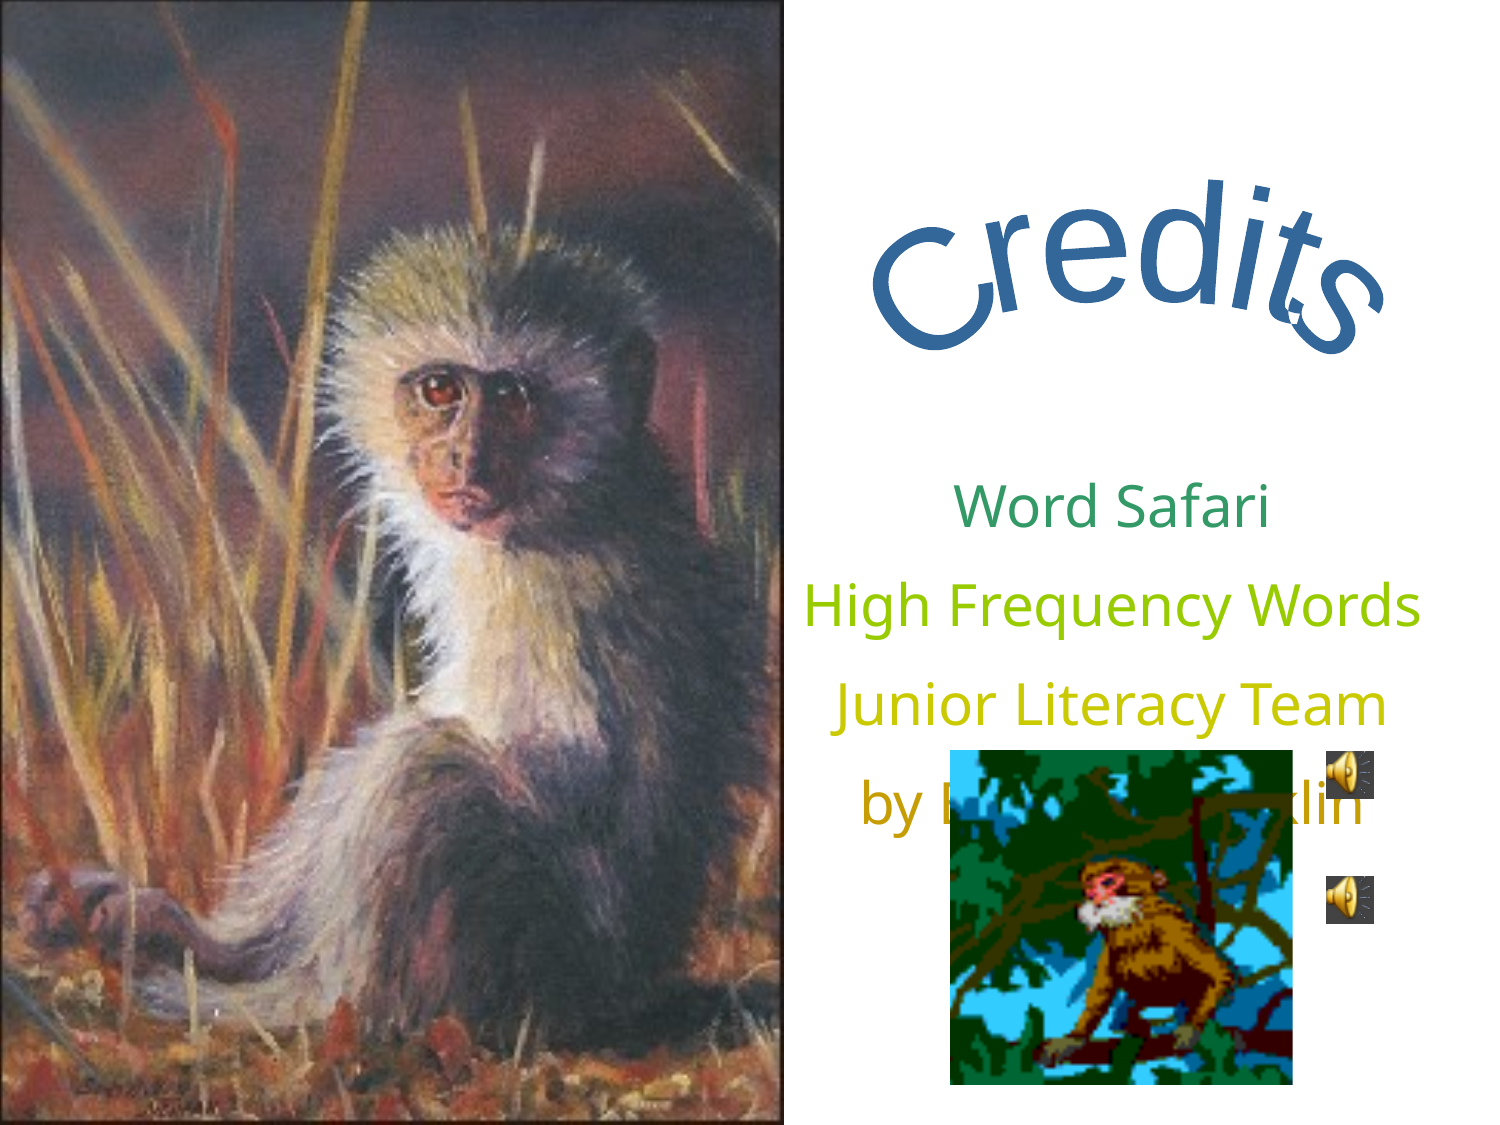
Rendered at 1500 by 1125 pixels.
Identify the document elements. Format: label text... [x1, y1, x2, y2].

picture [0, 0, 785, 1125]
text_box Word Safari High Frequency Words Junior Literacy Team by Bonnie Franklin [789, 362, 1500, 943]
picture [1324, 749, 1376, 801]
picture [949, 749, 1293, 1086]
picture [1324, 874, 1376, 926]
